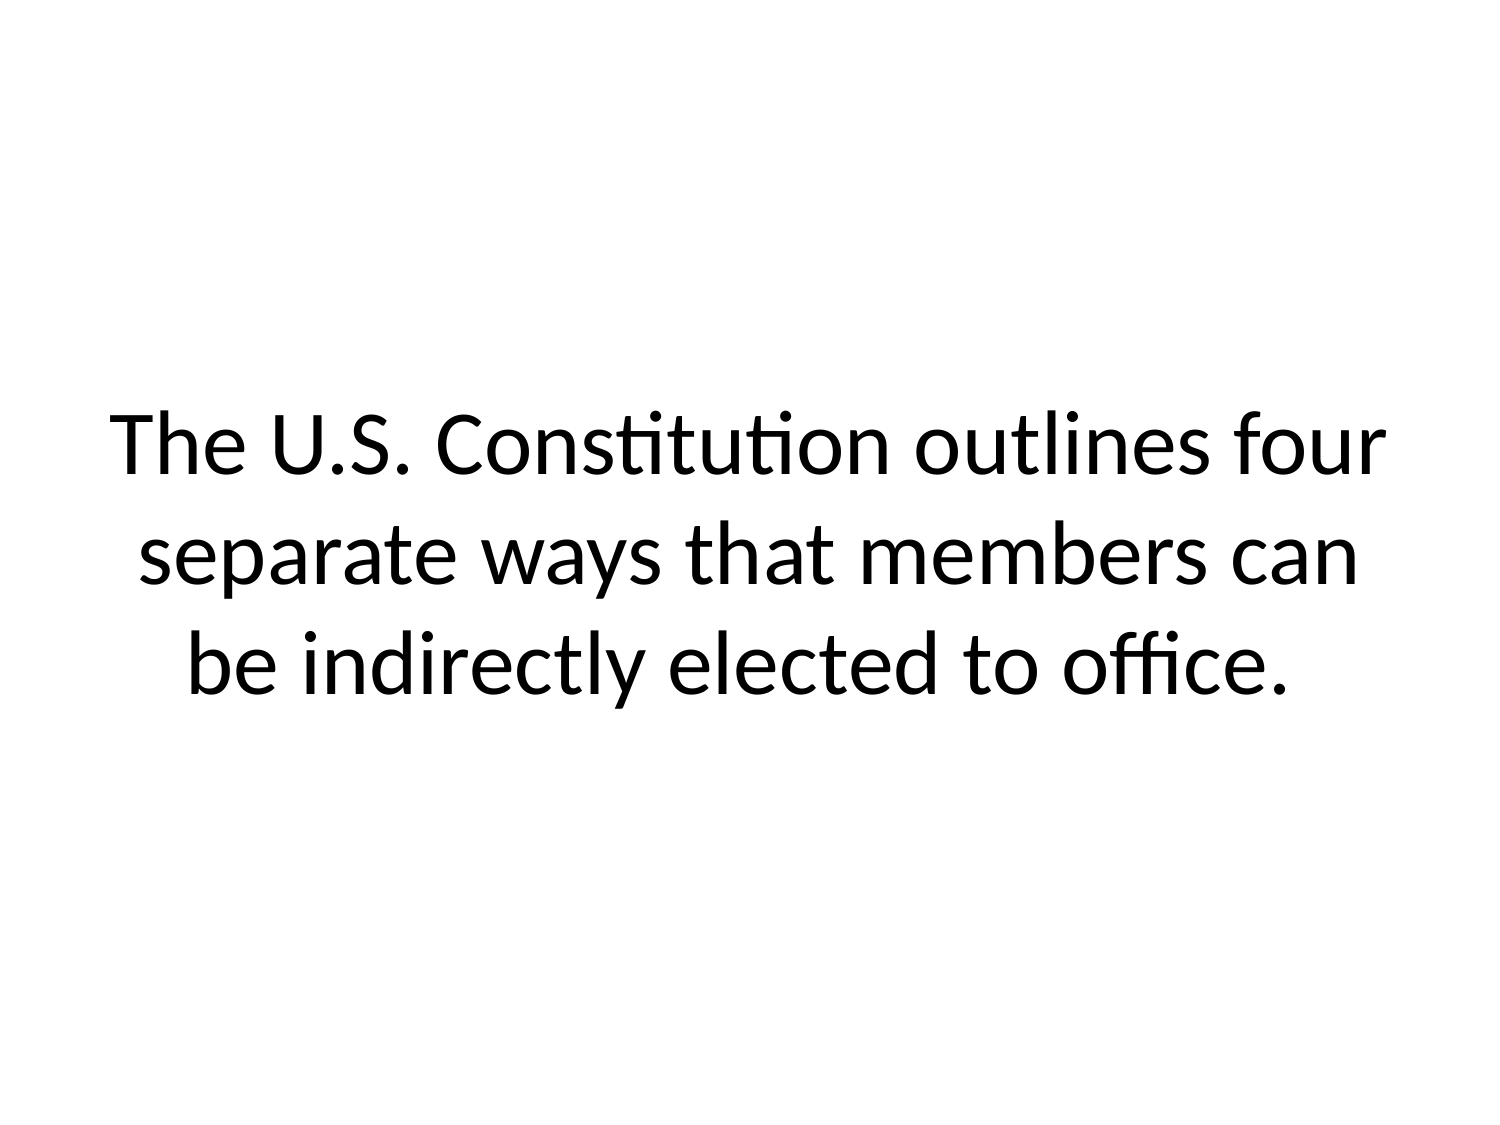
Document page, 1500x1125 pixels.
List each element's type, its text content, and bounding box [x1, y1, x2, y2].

title The U.S. Constitution outlines four separate ways that members can be indirectly elected to office. [74, 44, 1426, 1051]
